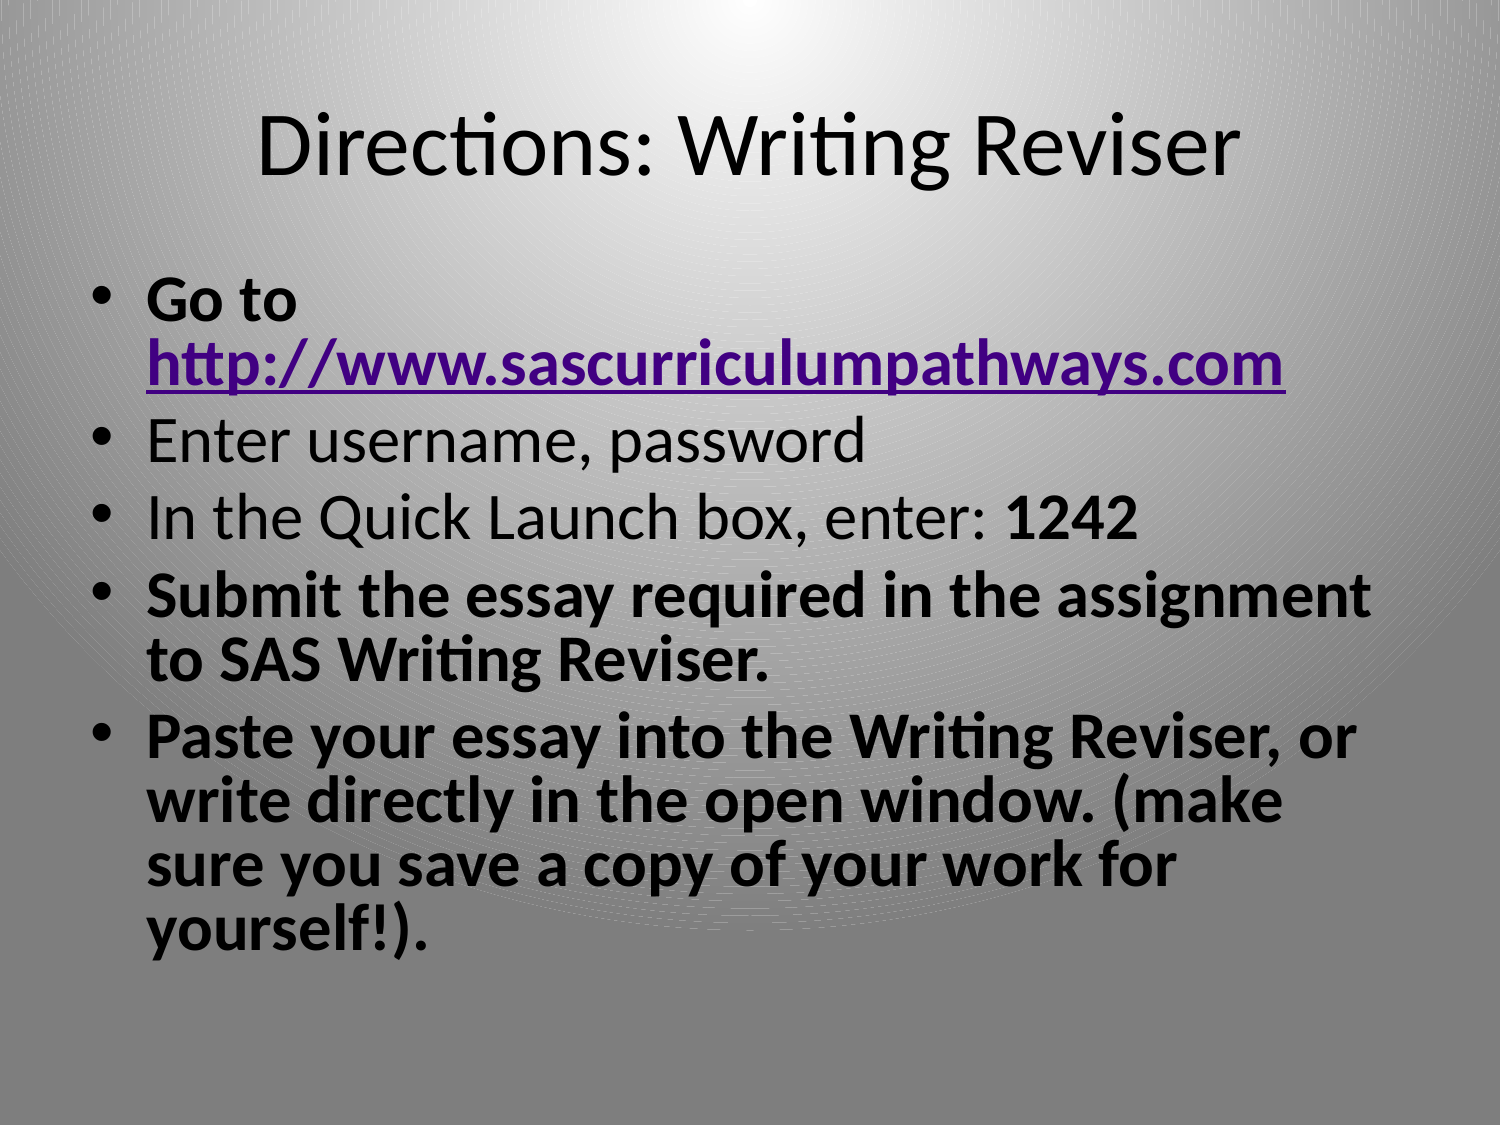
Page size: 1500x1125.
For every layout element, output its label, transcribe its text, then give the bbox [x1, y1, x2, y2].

list Go to http://www.sascurriculumpathways.com Enter username, password In the Quick Launch box, enter: 1242 Submit the essay required in the assignment to SAS Writing Reviser. Paste your essay into the Writing Reviser, or write directly in the open window. (make sure you save a copy of your work for yourself!). [75, 262, 1425, 1005]
title Directions: Writing Reviser [75, 45, 1425, 233]
